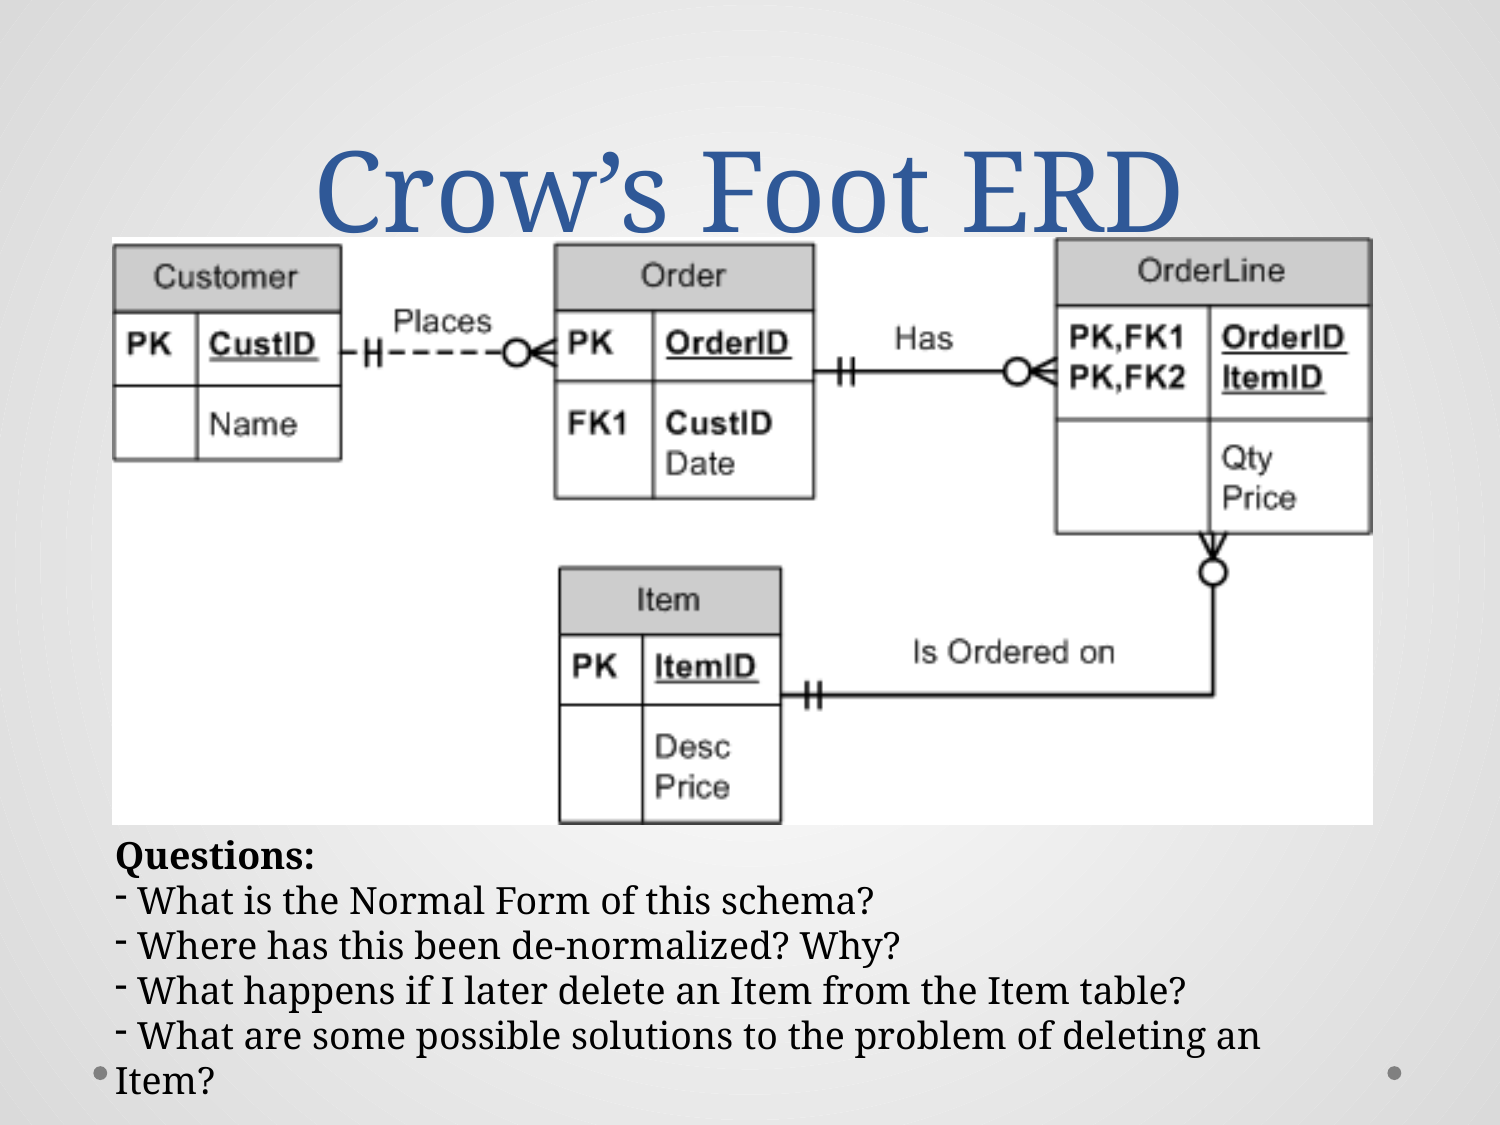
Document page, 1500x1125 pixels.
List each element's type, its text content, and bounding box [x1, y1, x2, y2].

picture [112, 237, 1374, 826]
text_box Questions: What is the Normal Form of this schema? Where has this been de-normalized? Why? What happens if I later delete an Item from the Item table? What are some possible solutions to the problem of deleting an Item? [99, 824, 1350, 1110]
title Crow’s Foot ERD [75, 0, 1425, 263]
